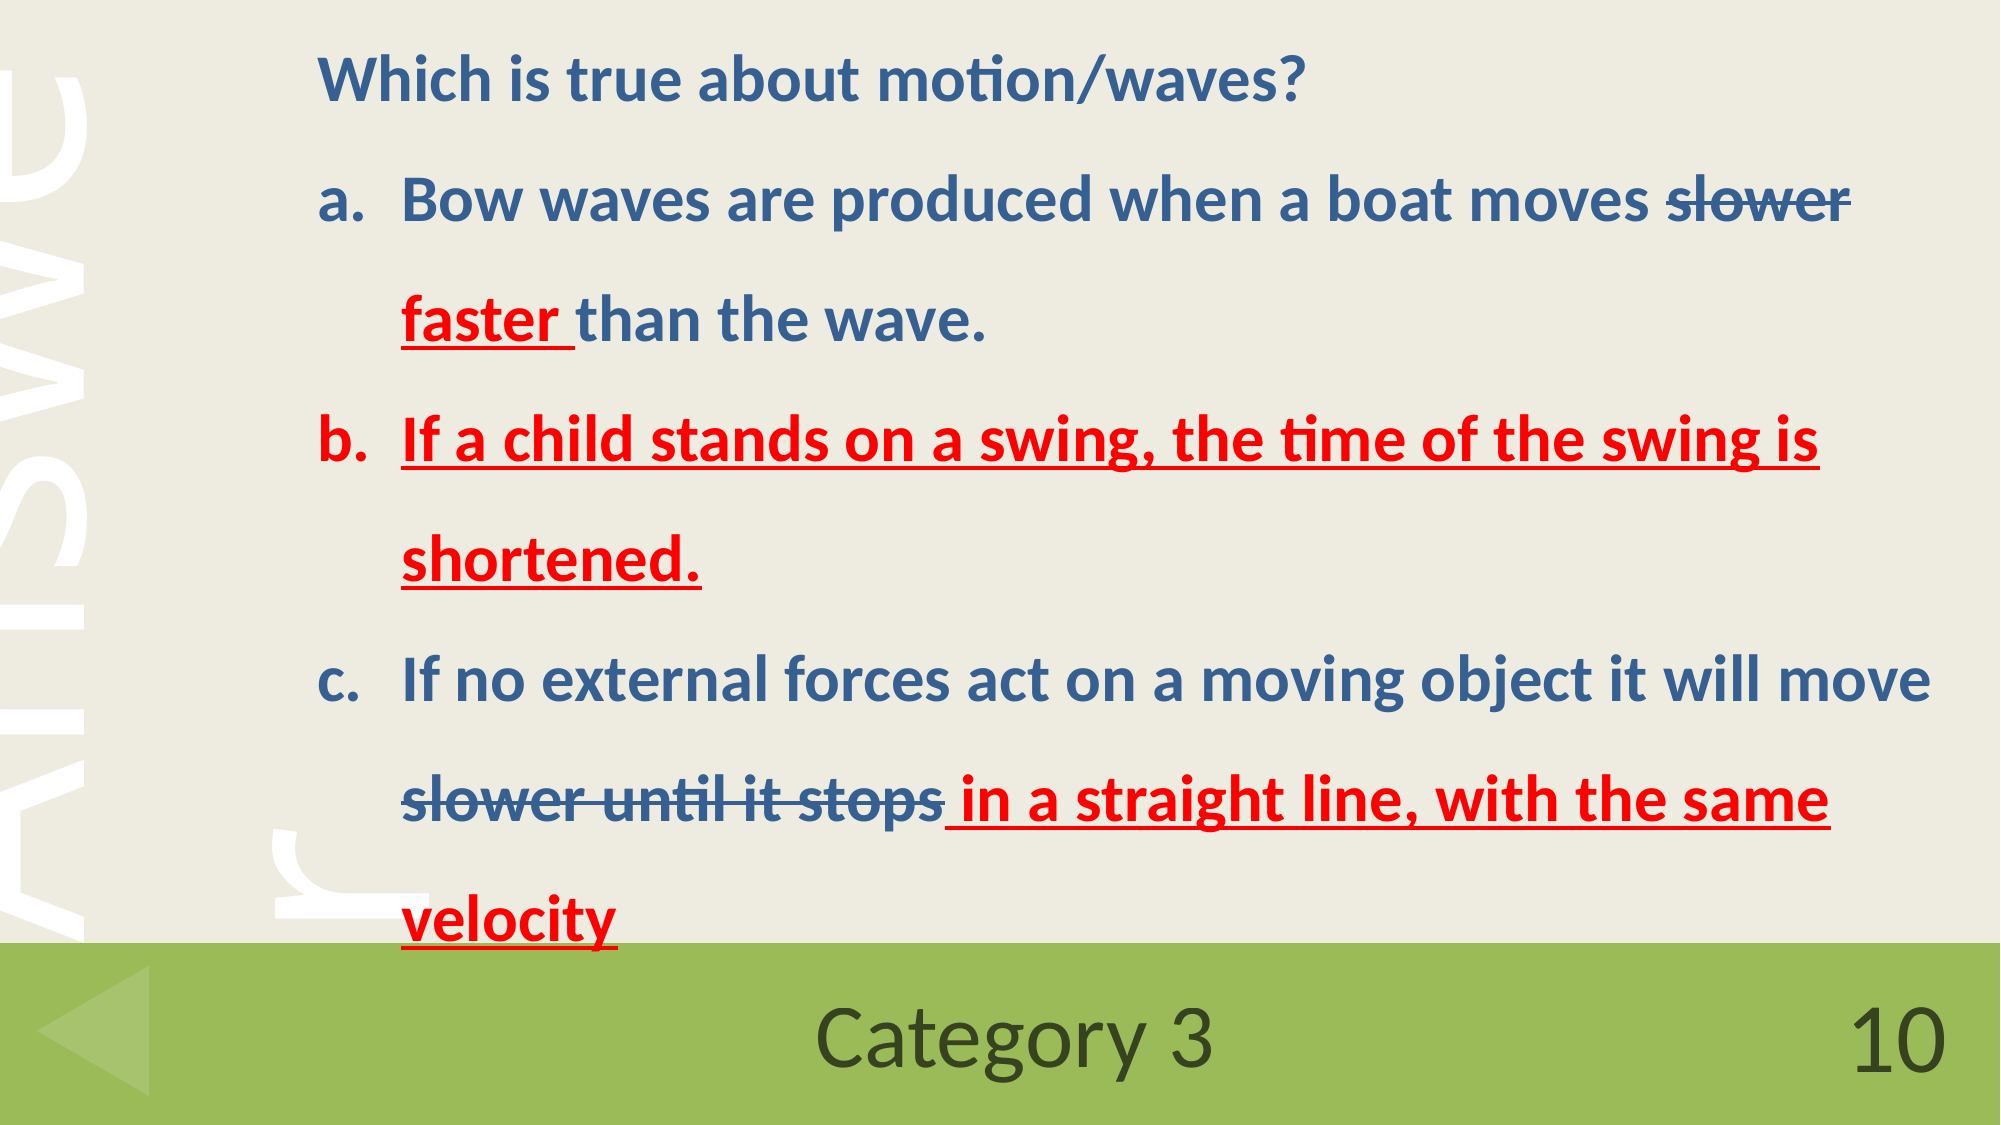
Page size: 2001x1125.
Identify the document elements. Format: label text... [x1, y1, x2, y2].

title Category 3 [115, 937, 1916, 1125]
list 10 [1916, 967, 1963, 1097]
list Which is true about motion/waves? Bow waves are produced when a boat moves slower faster than the wave. If a child stands on a swing, the time of the swing is shortened. If no external forces act on a moving object it will move slower until it stops in a straight line, with the same velocity [302, 0, 2000, 950]
